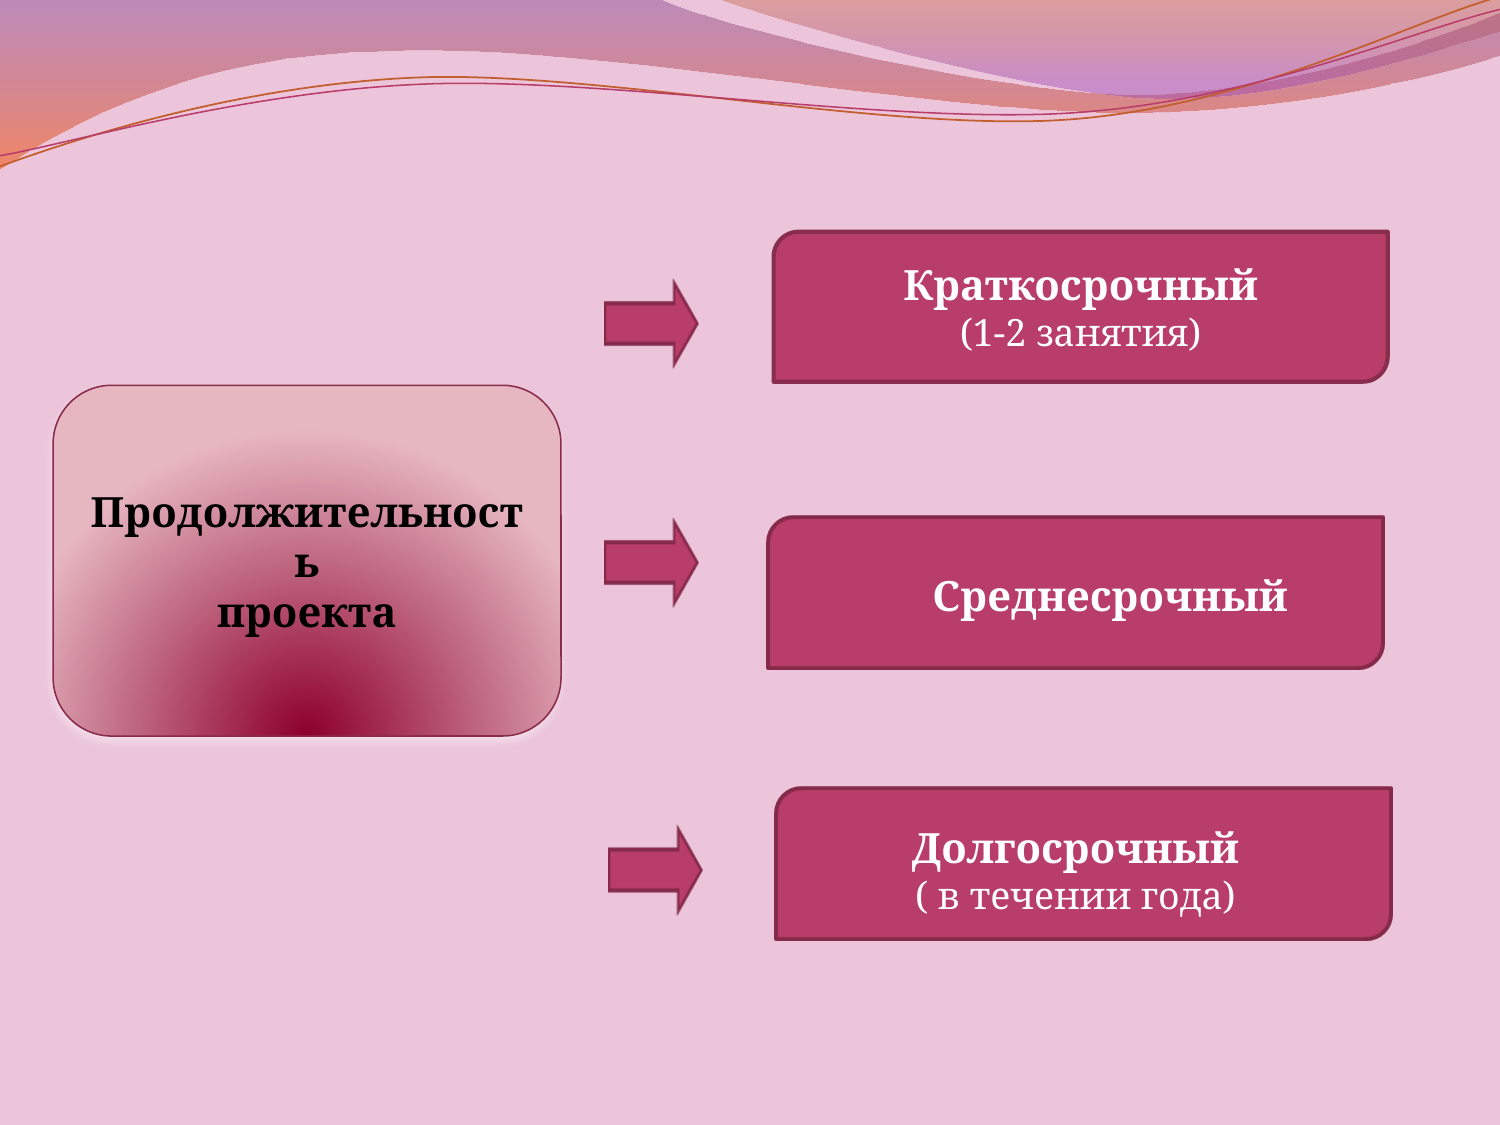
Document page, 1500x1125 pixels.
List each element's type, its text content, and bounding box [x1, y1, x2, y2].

picture [774, 786, 1393, 942]
picture [766, 515, 1385, 670]
picture [603, 278, 699, 370]
picture [604, 517, 699, 609]
picture [608, 824, 704, 916]
text_box Краткосрочный (1-2 занятия) [771, 229, 1390, 384]
text_box Продолжительность проекта [52, 384, 562, 737]
